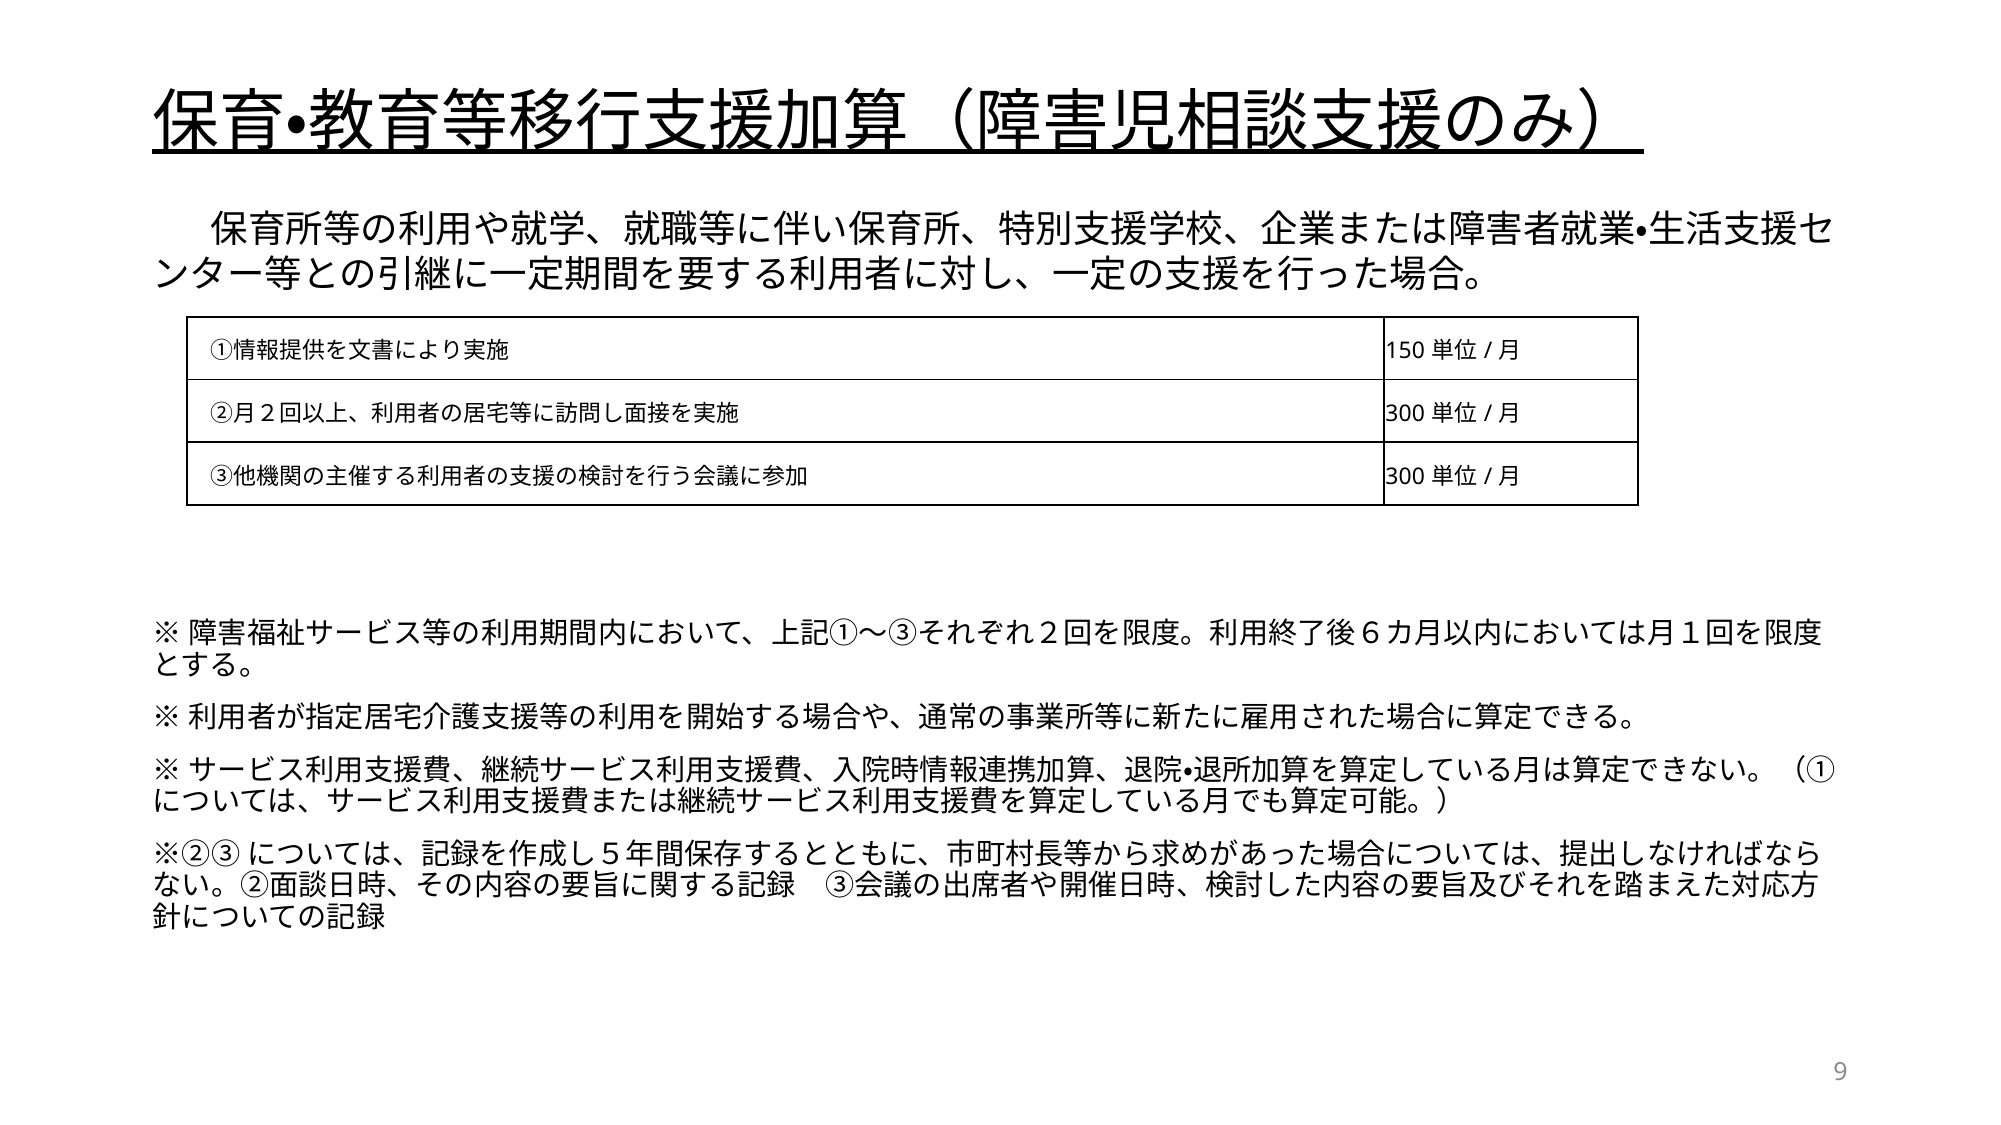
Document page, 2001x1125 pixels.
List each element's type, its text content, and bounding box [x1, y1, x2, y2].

table_cell 300単位/月 [1385, 443, 1637, 504]
slide_number 9 [1412, 1042, 1863, 1103]
table_header ①情報提供を文書により実施 [188, 318, 1383, 379]
table_header 150単位/月 [1385, 318, 1637, 379]
title 保育・教育等移行支援加算（障害児相談支援のみ） [137, 59, 1863, 185]
table_cell 300単位/月 [1385, 380, 1637, 441]
list 保育所等の利用や就学、就職等に伴い保育所、特別支援学校、企業または障害者就業・生活支援センター等との引継に一定期間を要する利用者に対し、一定の支援を行った場合。 ※障害福祉サービス等の利用期間内において、上記①～③それぞれ２回を限度。利用終了後６カ月以内においては月１回を限度とする。 ※利用者が指定居宅介護支援等の利用を開始する場合や、通常の事業所等に新たに雇用された場合に算定できる。 ※サービス利用支援費、継続サービス利用支援費、入院時情報連携加算、退院・退所加算を算定している月は算定できない。（①については、サービス利用支援費または継続サービス利用支援費を算定している月でも算定可能。） ※②③については、記録を作成し５年間保存するとともに、市町村長等から求めがあった場合については、提出しなければならない。②面談日時、その内容の要旨に関する記録 ③会議の出席者や開催日時、検討した内容の要旨及びそれを踏まえた対応方針についての記録 [137, 185, 1863, 1014]
table_cell ②月２回以上、利用者の居宅等に訪問し面接を実施 [188, 380, 1383, 441]
table_cell ③他機関の主催する利用者の支援の検討を行う会議に参加 [188, 443, 1383, 504]
